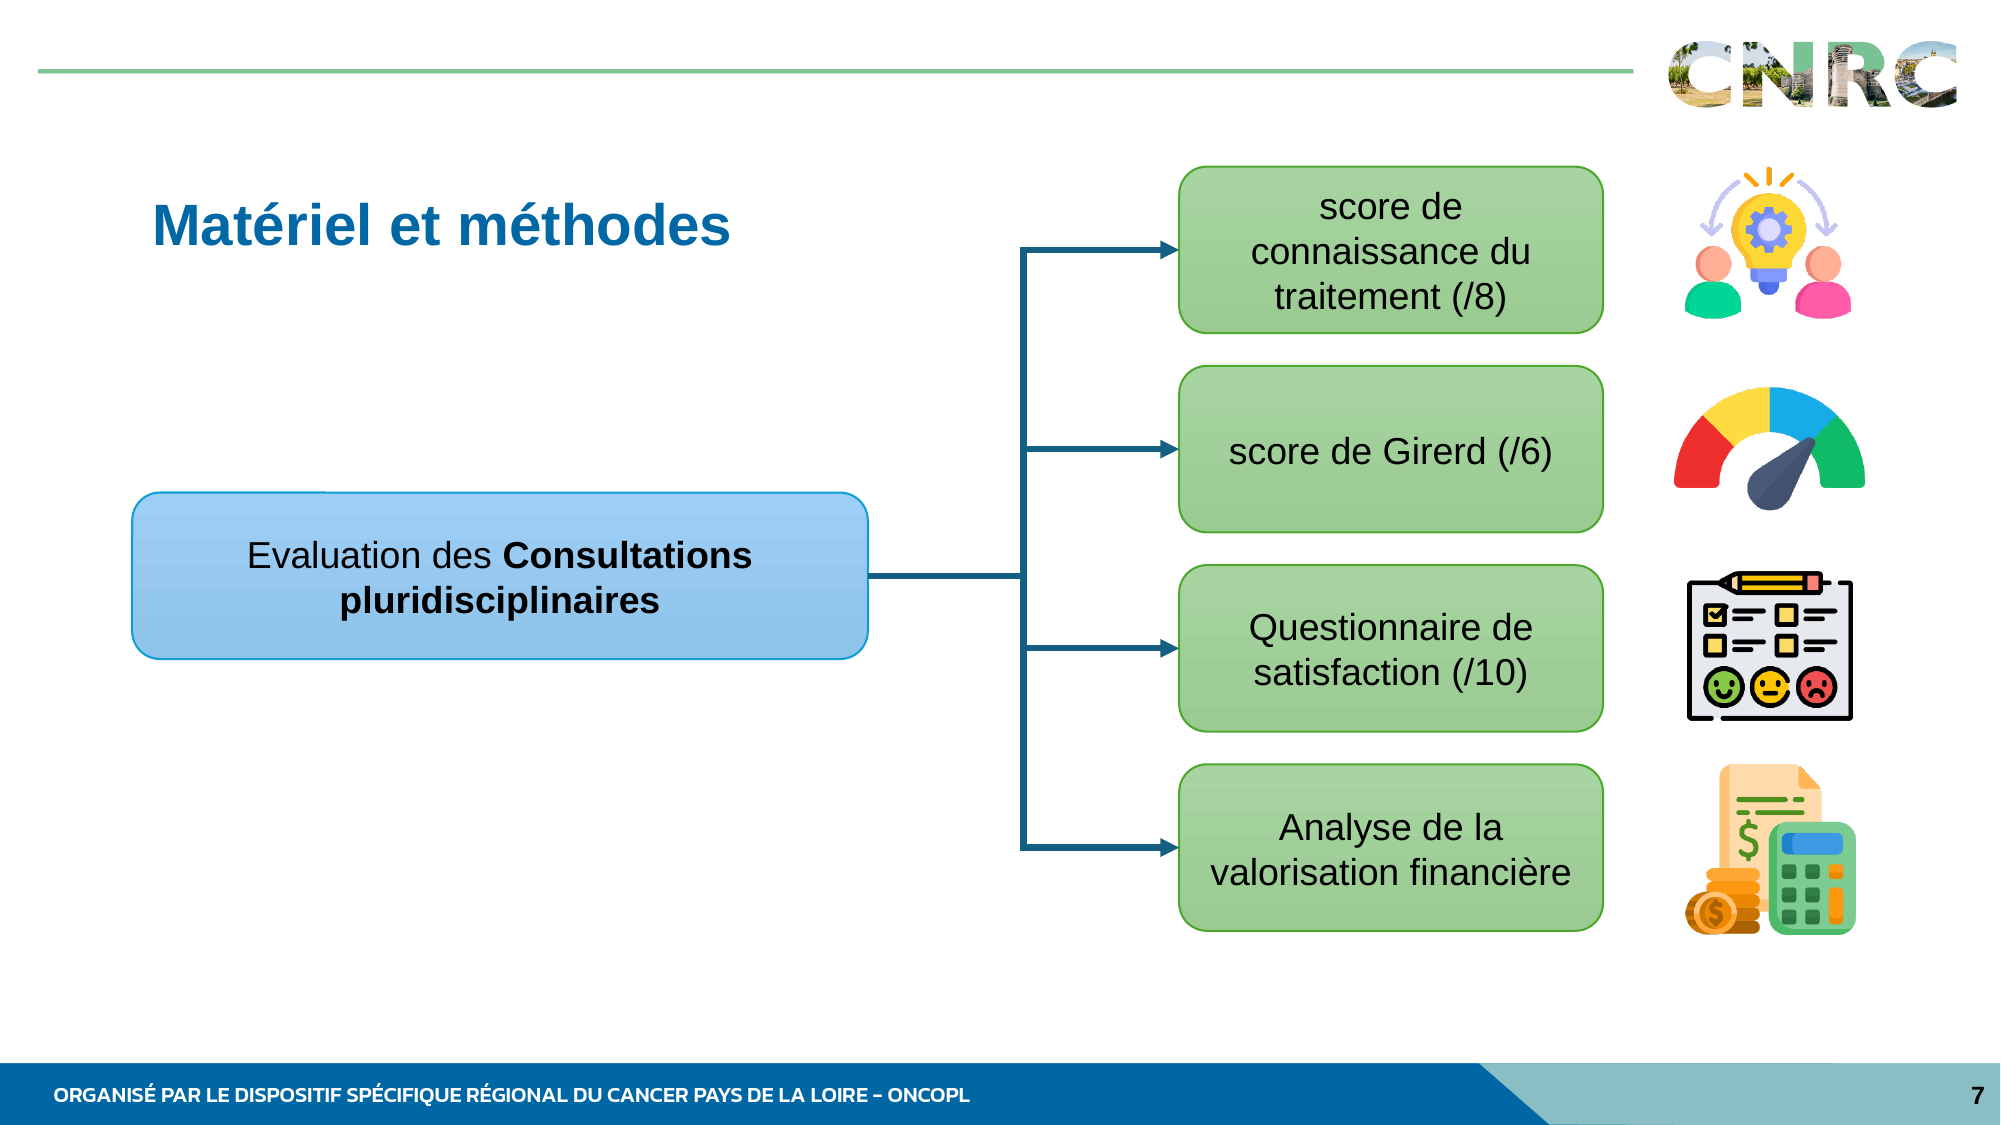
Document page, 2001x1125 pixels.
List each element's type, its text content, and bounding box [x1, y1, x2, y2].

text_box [867, 249, 1180, 448]
title Matériel et méthodes [137, 139, 1863, 315]
text_box [1251, 636, 1975, 768]
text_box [867, 448, 1180, 575]
text_box Questionnaire de satisfaction (/10) [1180, 564, 1605, 733]
text_box score de connaissance du traitement (/8) [1178, 165, 1605, 335]
text_box Analyse de la valorisation financière [1178, 763, 1605, 932]
text_box score de Girerd (/6) [1180, 364, 1605, 534]
text_box Evaluation des Consultations pluridisciplinaires [131, 491, 867, 661]
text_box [867, 575, 1180, 849]
text_box 7 [1549, 1065, 2000, 1125]
picture [0, 0, 2001, 1125]
